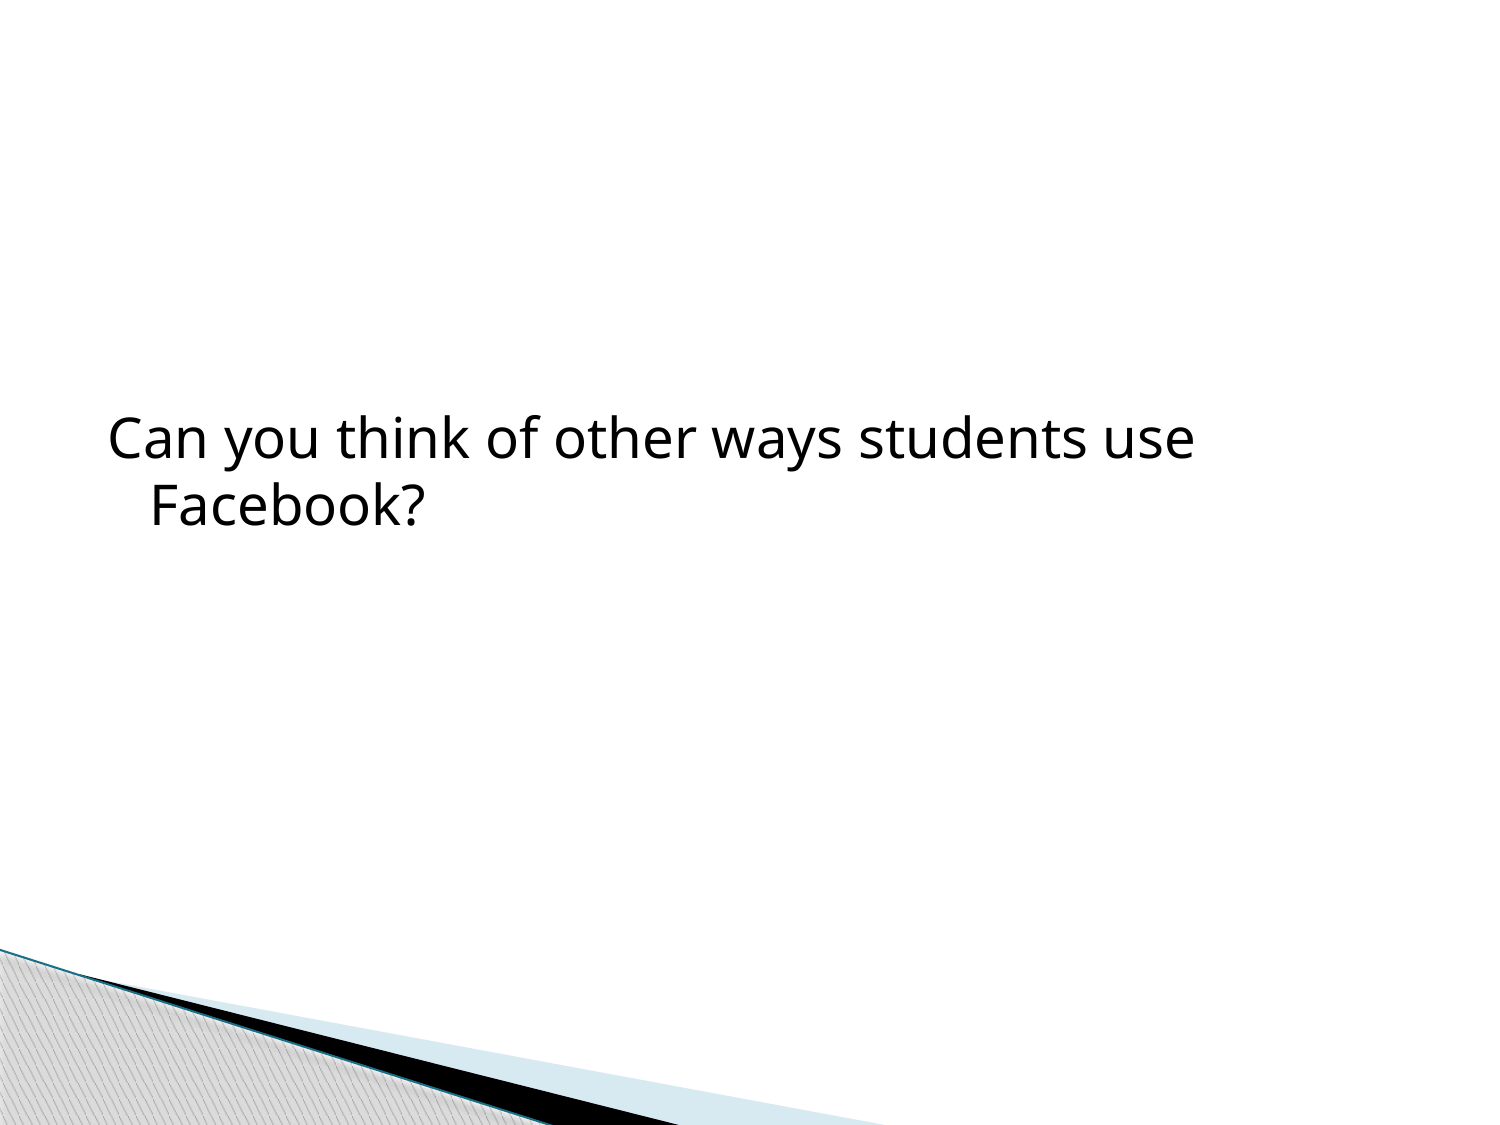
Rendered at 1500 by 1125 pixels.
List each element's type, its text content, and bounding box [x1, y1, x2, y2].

list Can you think of other ways students use Facebook? [75, 243, 1425, 986]
